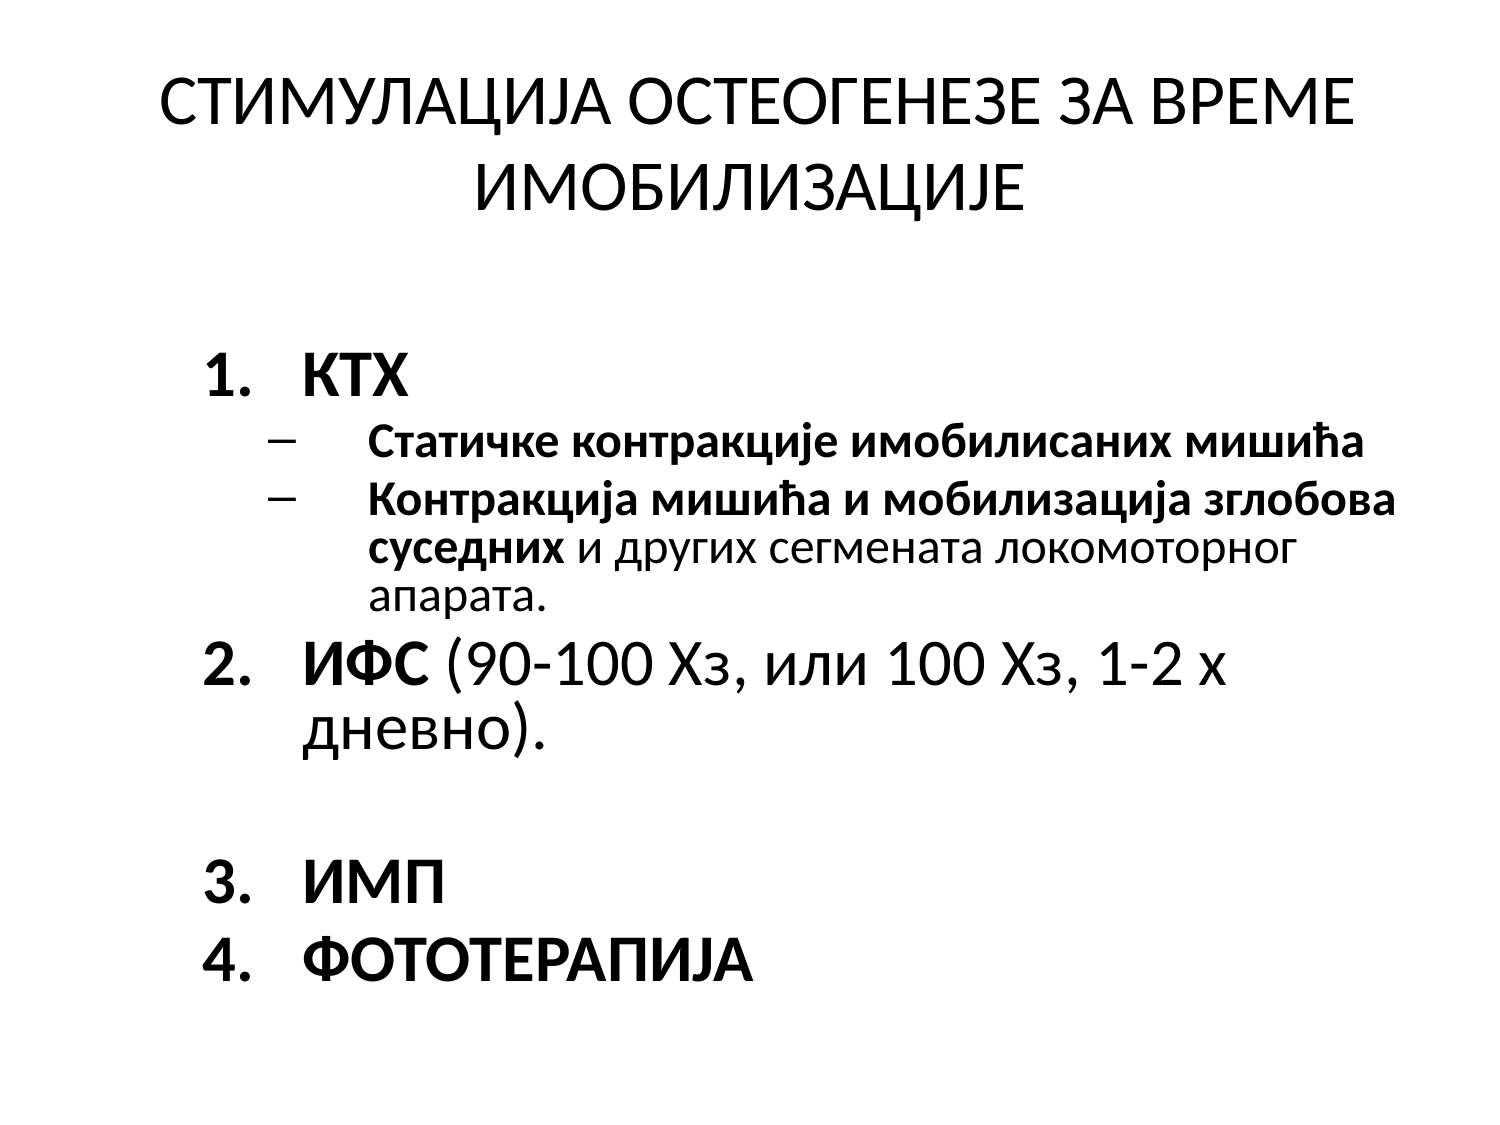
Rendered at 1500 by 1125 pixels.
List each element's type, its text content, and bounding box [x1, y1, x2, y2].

title СТИМУЛАЦИЈА ОСТЕОГЕНЕЗЕ ЗА ВРЕМЕ ИМОБИЛИЗАЦИЈЕ [75, 45, 1425, 233]
list КТХ Статичке контракције имобилисаних мишића Контракција мишића и мобилизација зглобова суседних и других сегмената локомоторног апарата. ИФС (90-100 Хз, или 100 Хз, 1-2 x дневно). ИМП ФОТОТЕРАПИЈА [187, 337, 1463, 1088]
